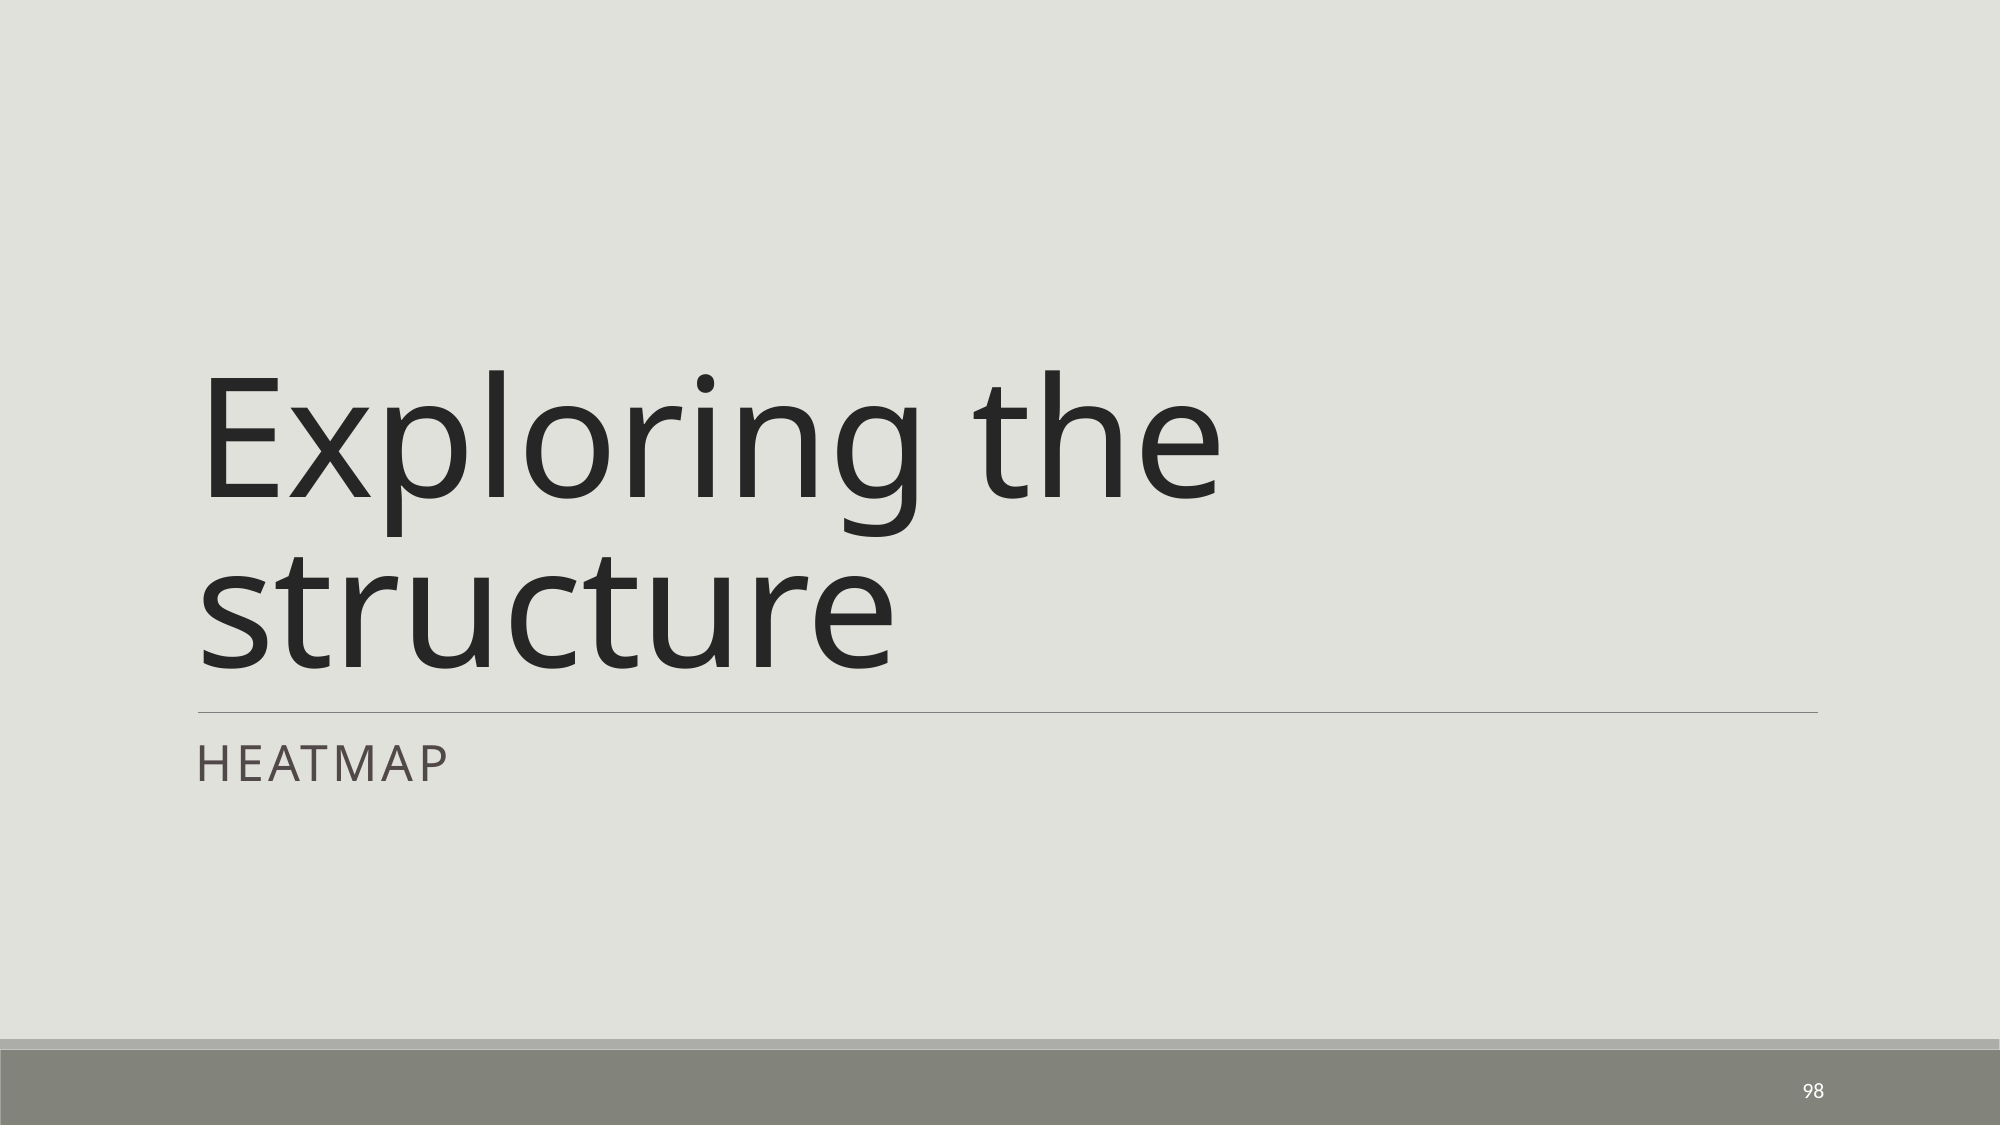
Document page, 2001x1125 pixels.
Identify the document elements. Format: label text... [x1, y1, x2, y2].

list HEATMAP [180, 730, 1830, 918]
title Exploring the structure [180, 124, 1830, 710]
slide_number 98 [1624, 1059, 1840, 1120]
